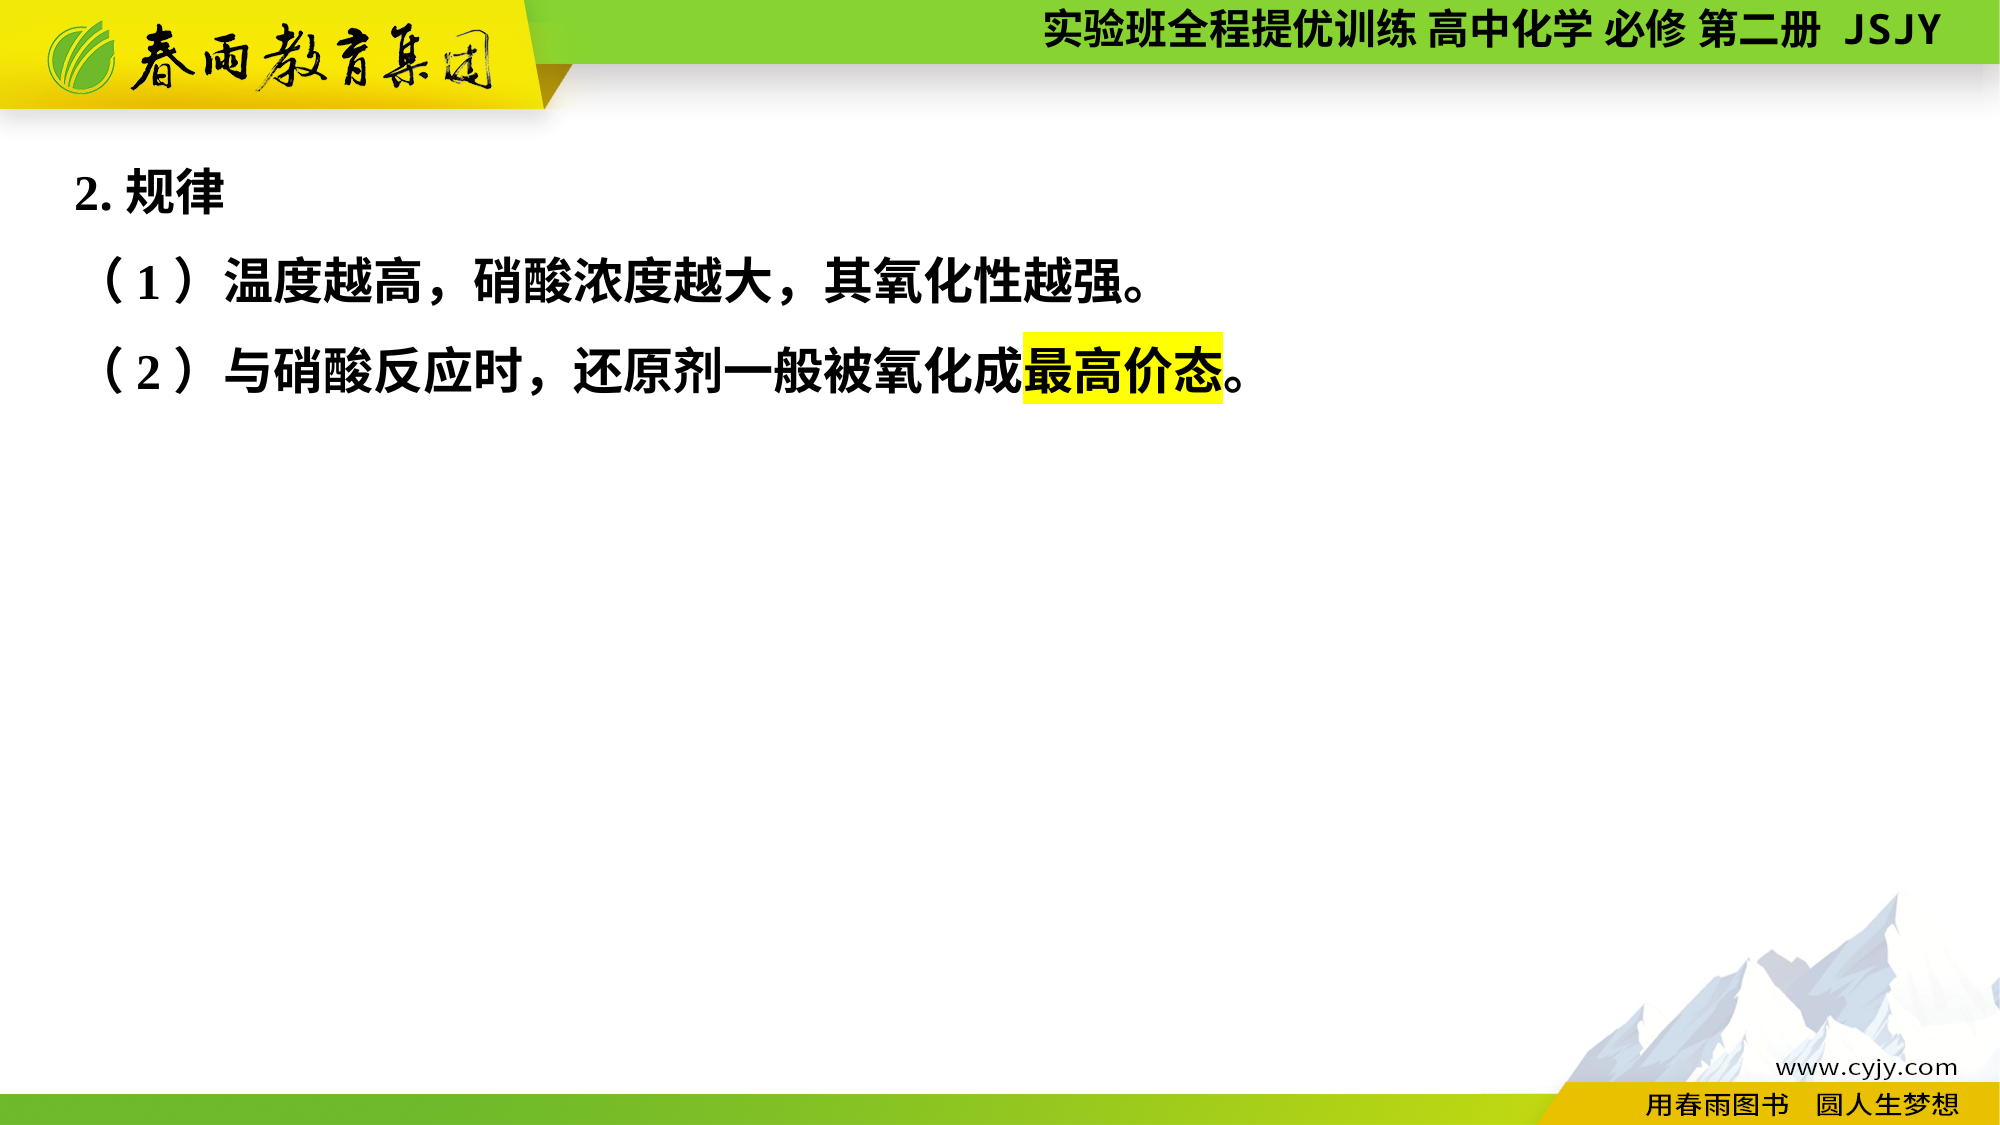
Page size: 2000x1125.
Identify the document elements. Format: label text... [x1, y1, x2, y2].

list 2.规律 （1）温度越高，硝酸浓度越大，其氧化性越强。 （2）与硝酸反应时，还原剂一般被氧化成最高价态。 [59, 122, 1944, 399]
picture [0, 0, 2000, 1125]
